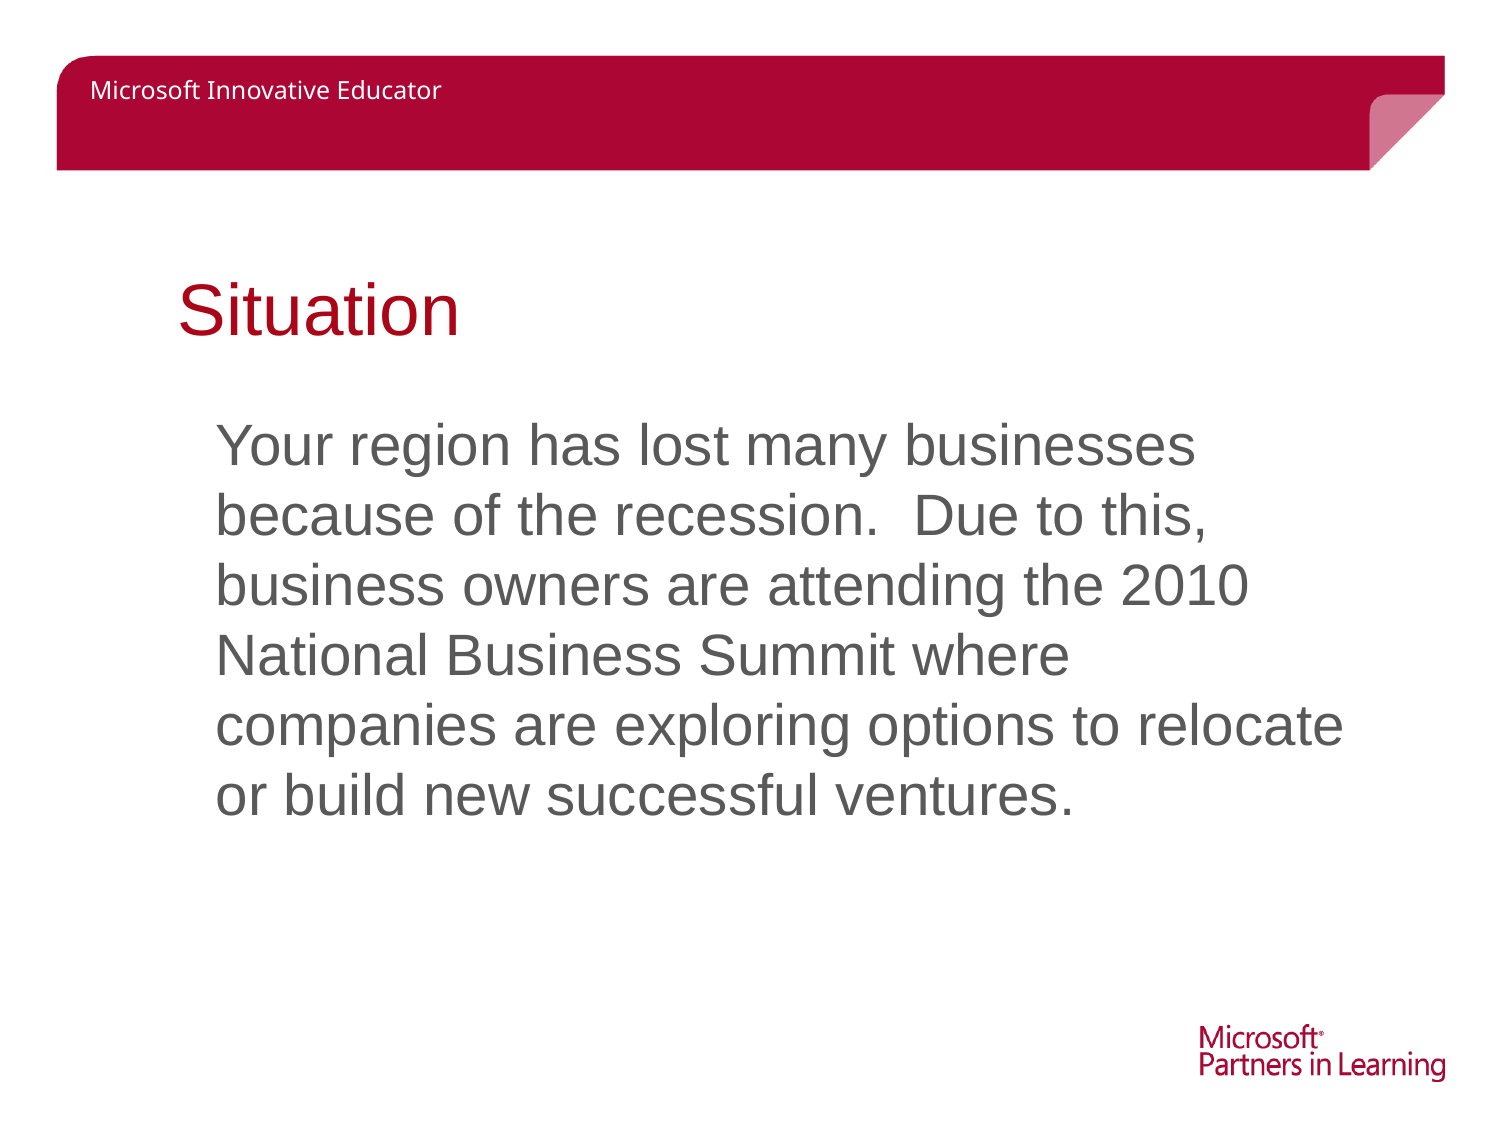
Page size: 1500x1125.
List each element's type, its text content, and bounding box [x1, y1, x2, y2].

title Situation [162, 212, 1376, 399]
picture [1200, 1024, 1445, 1082]
picture [0, 0, 1500, 213]
list Your region has lost many businesses because of the recession. Due to this, business owners are attending the 2010 National Business Summit where companies are exploring options to relocate or build new successful ventures. [162, 399, 1376, 1013]
